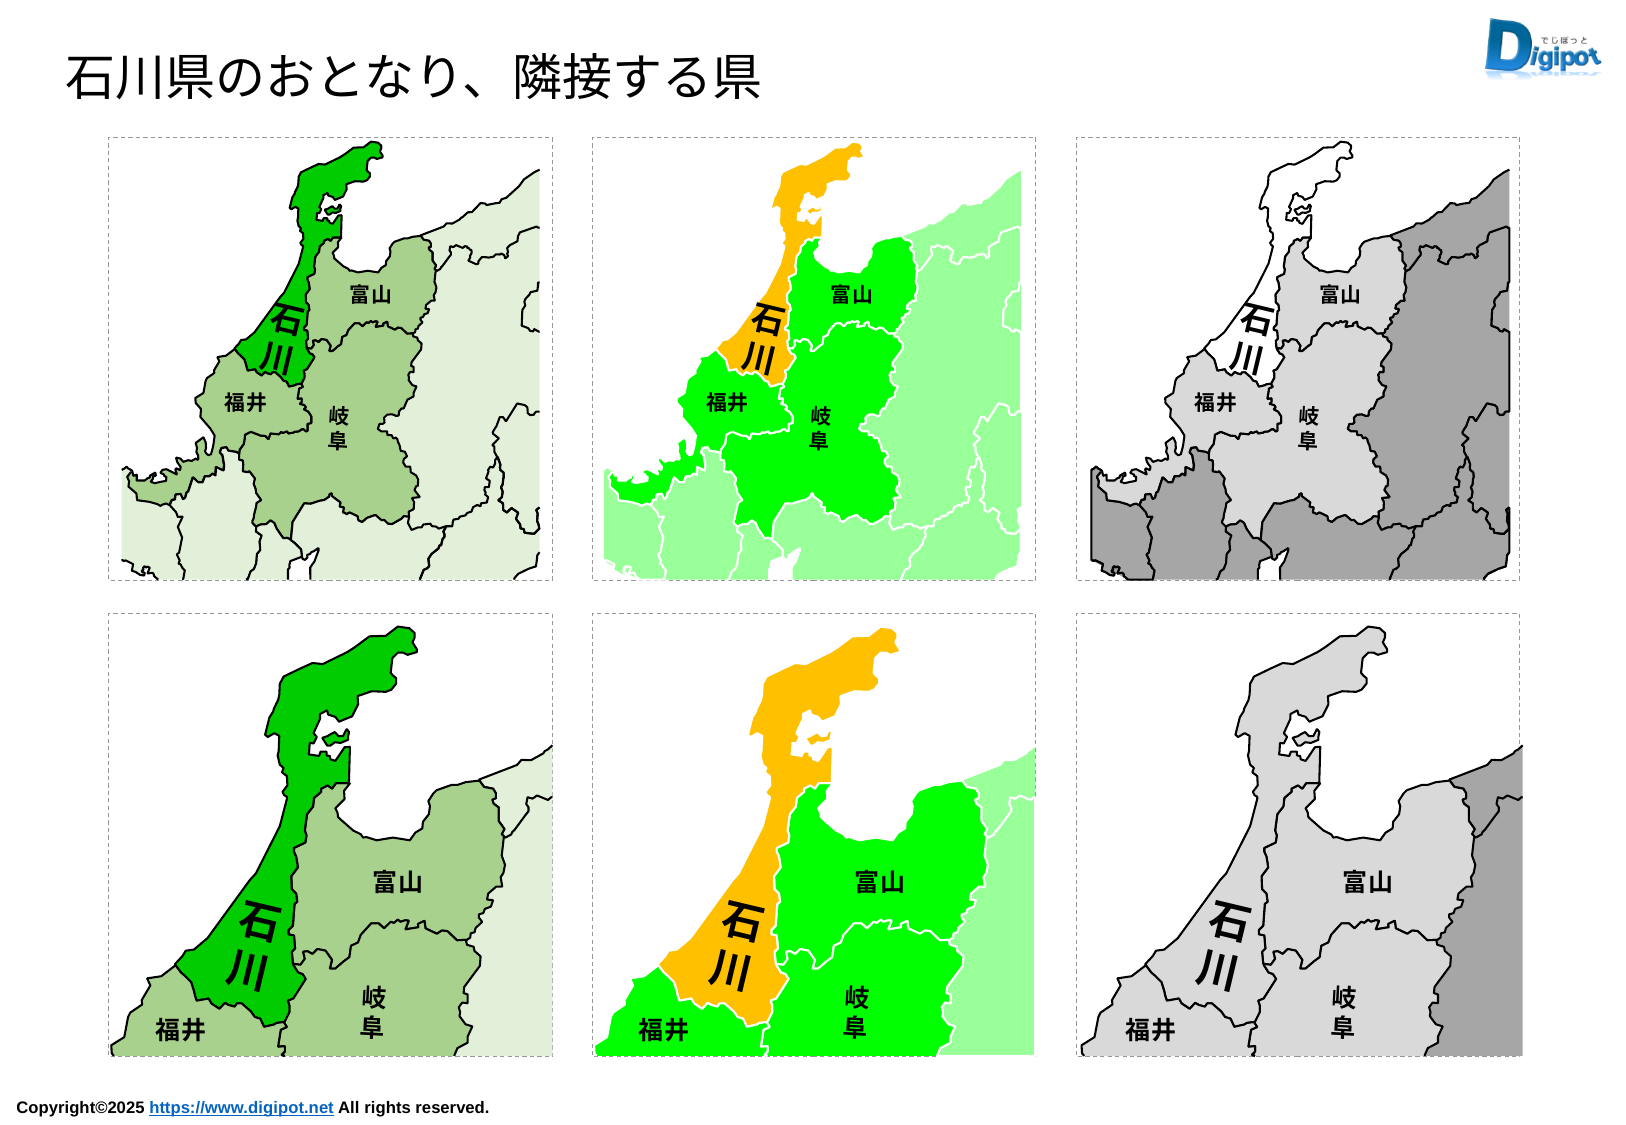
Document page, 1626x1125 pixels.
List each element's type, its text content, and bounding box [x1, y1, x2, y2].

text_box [1091, 141, 1510, 580]
picture [1485, 18, 1602, 82]
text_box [594, 626, 1036, 1056]
text_box 石川県のおとなり、隣接する県 [50, 38, 777, 113]
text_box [1081, 626, 1523, 1056]
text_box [602, 141, 1021, 580]
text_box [121, 141, 540, 580]
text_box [111, 626, 553, 1056]
